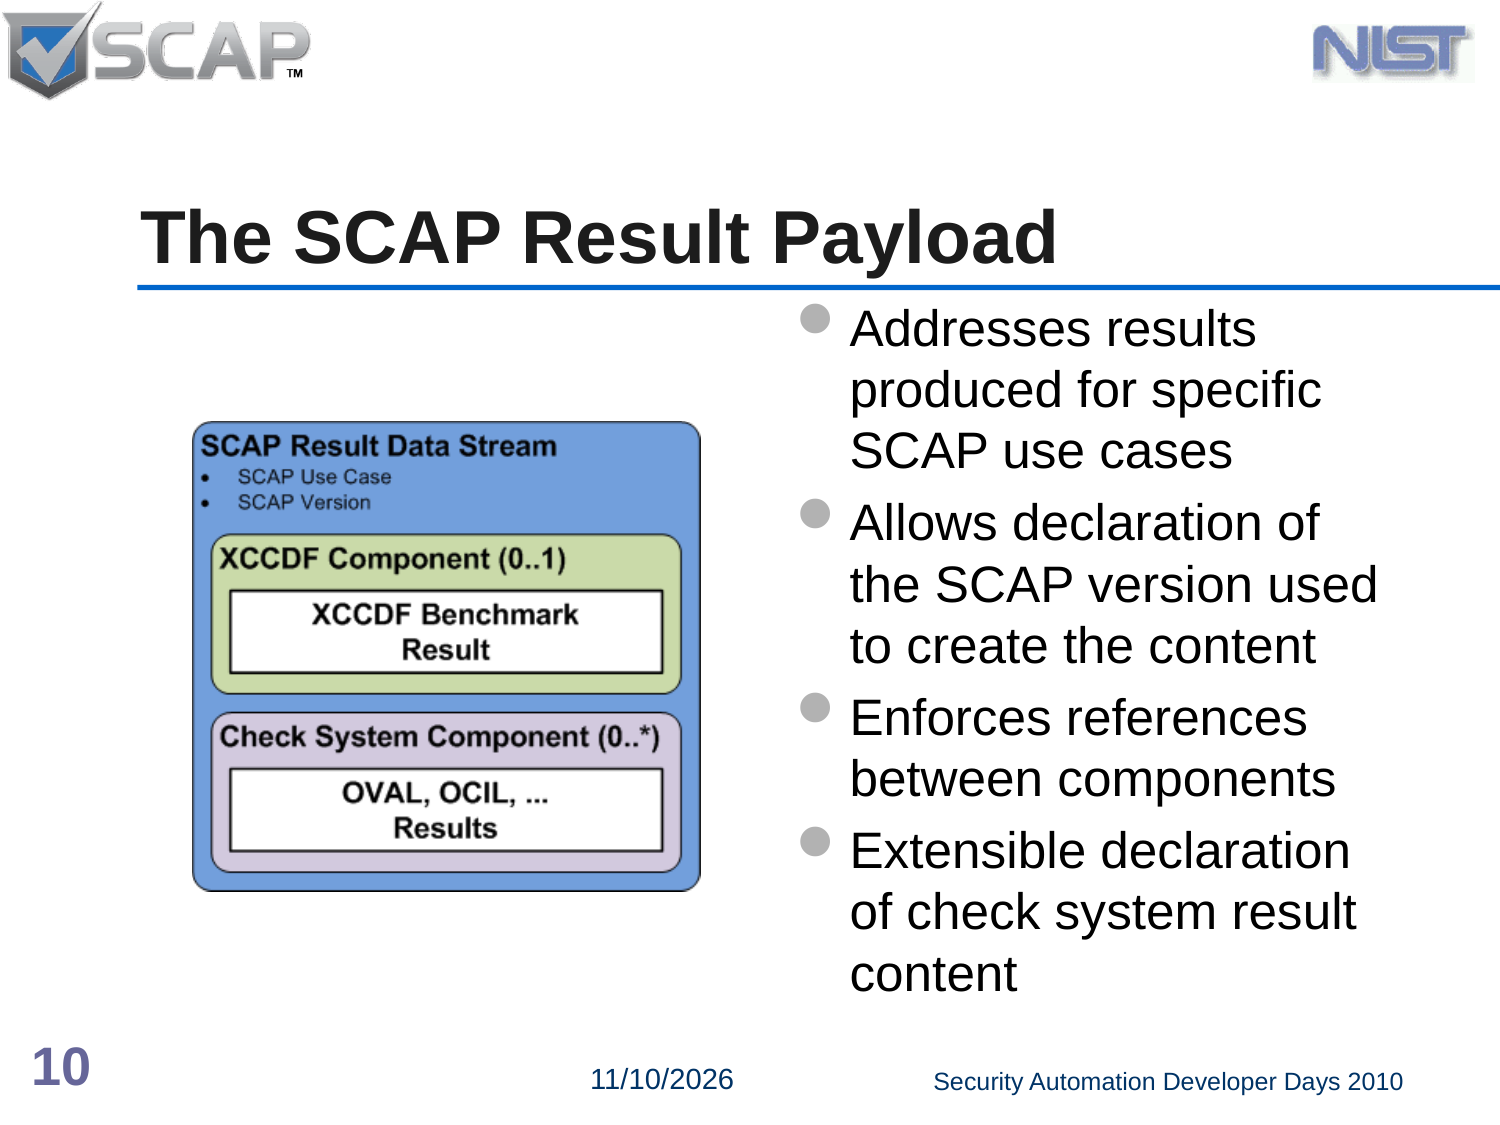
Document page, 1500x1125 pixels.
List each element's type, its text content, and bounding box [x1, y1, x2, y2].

slide_number 10 [13, 1023, 111, 1105]
picture [0, 0, 313, 103]
picture [1312, 24, 1475, 83]
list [192, 420, 701, 892]
footer Security Automation Developer Days 2010 [912, 1024, 1426, 1104]
title The SCAP Result Payload [124, 99, 1426, 288]
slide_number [399, 1024, 750, 1104]
list Addresses results produced for specific SCAP use cases Allows declaration of the SCAP version used to create the content Enforces references between components Extensible declaration of check system result content [780, 287, 1400, 1026]
